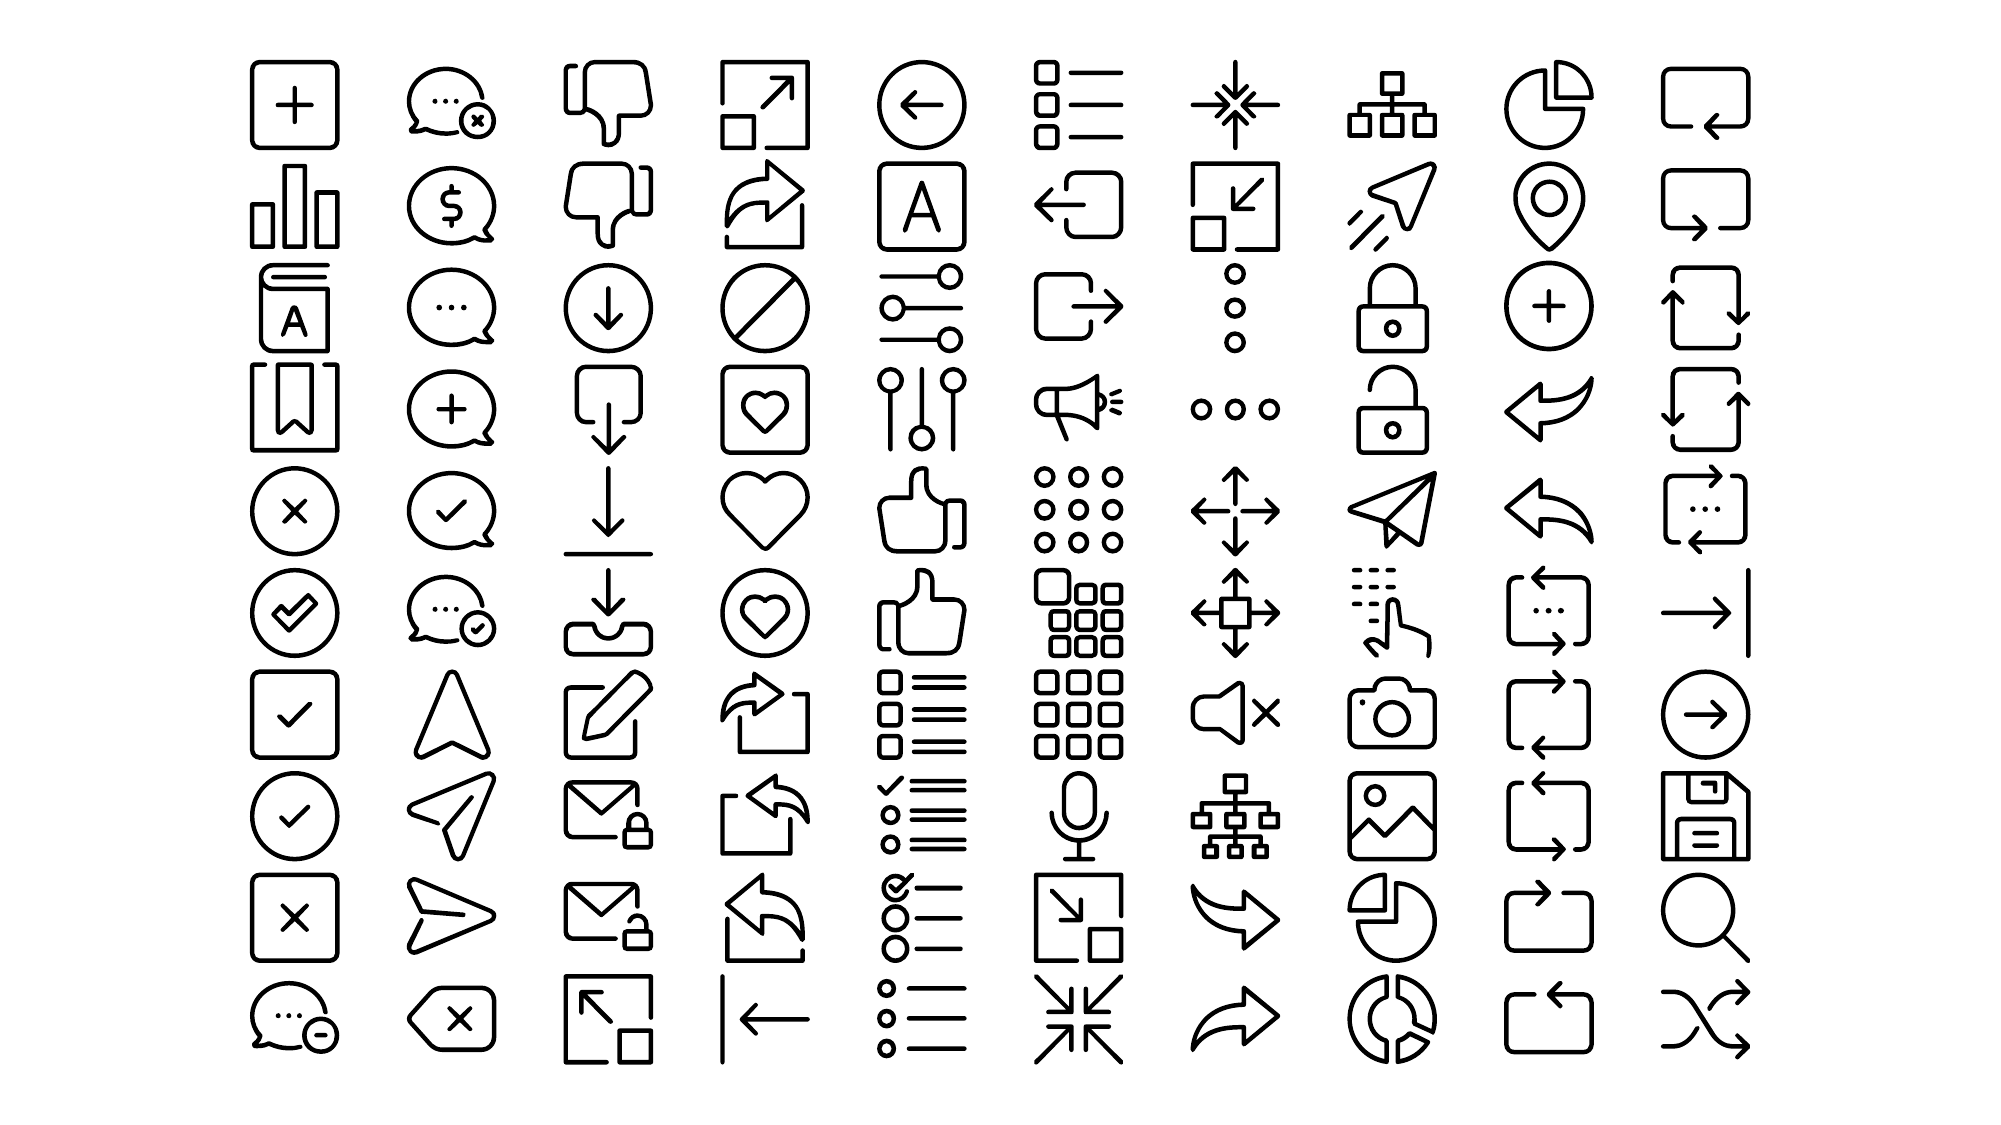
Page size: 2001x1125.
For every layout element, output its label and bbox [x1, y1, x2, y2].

text_box [1347, 872, 1388, 913]
text_box [877, 1038, 897, 1059]
text_box [1097, 669, 1124, 696]
text_box [406, 771, 497, 862]
text_box [877, 701, 903, 728]
text_box [1048, 634, 1072, 659]
text_box [1663, 464, 1723, 545]
text_box [249, 59, 340, 151]
text_box [249, 362, 340, 453]
text_box [879, 262, 964, 291]
text_box [911, 707, 967, 712]
text_box [1061, 771, 1098, 831]
text_box [1660, 669, 1751, 760]
text_box [909, 808, 967, 813]
text_box [911, 675, 967, 680]
text_box [880, 834, 901, 855]
text_box [314, 190, 340, 249]
text_box [1368, 584, 1380, 590]
text_box [877, 978, 897, 999]
text_box [939, 366, 967, 452]
text_box [406, 574, 485, 644]
text_box [909, 837, 967, 843]
text_box [1190, 398, 1213, 421]
text_box [1071, 288, 1124, 324]
text_box [1033, 466, 1056, 489]
text_box [877, 733, 903, 760]
text_box [1349, 214, 1385, 251]
text_box [909, 846, 967, 852]
text_box [1670, 265, 1750, 326]
text_box [581, 669, 654, 742]
text_box [1068, 70, 1124, 76]
text_box [1097, 701, 1124, 728]
text_box [881, 873, 914, 903]
text_box [1363, 597, 1432, 659]
text_box [906, 1046, 967, 1051]
text_box [1034, 187, 1086, 223]
text_box [1034, 974, 1074, 1015]
text_box [1506, 669, 1566, 751]
text_box [1074, 634, 1098, 659]
text_box [1101, 531, 1124, 554]
text_box [406, 985, 497, 1053]
text_box [1513, 161, 1586, 252]
text_box [1224, 398, 1247, 421]
text_box [1100, 609, 1124, 633]
text_box [877, 161, 967, 252]
text_box [1355, 881, 1437, 963]
text_box [911, 749, 967, 755]
text_box [563, 685, 638, 760]
text_box [914, 916, 963, 921]
text_box [249, 771, 340, 862]
text_box [720, 671, 785, 723]
text_box [881, 904, 910, 933]
text_box [249, 466, 340, 557]
text_box [1395, 1031, 1431, 1065]
text_box [720, 59, 810, 151]
text_box [1190, 773, 1281, 860]
text_box [591, 567, 626, 617]
text_box [563, 551, 654, 557]
text_box [1034, 1024, 1074, 1065]
text_box [249, 567, 340, 659]
text_box [1191, 497, 1231, 525]
text_box [1033, 872, 1124, 963]
text_box [574, 364, 643, 425]
text_box [1068, 531, 1090, 554]
text_box [1101, 466, 1124, 489]
text_box [1367, 161, 1437, 232]
text_box [880, 804, 901, 826]
text_box [1110, 399, 1124, 405]
text_box [877, 59, 967, 151]
text_box [1661, 290, 1741, 351]
text_box [908, 366, 936, 452]
text_box [906, 986, 967, 991]
text_box [1531, 771, 1591, 852]
text_box [1504, 477, 1594, 545]
text_box [1221, 466, 1250, 507]
text_box [249, 872, 340, 963]
text_box [877, 669, 903, 696]
text_box [1221, 109, 1250, 151]
text_box [1368, 567, 1380, 573]
text_box [258, 262, 330, 354]
text_box [877, 366, 904, 452]
text_box [1033, 59, 1060, 86]
text_box [1224, 262, 1247, 285]
text_box [1190, 91, 1231, 119]
text_box [724, 872, 805, 943]
text_box [1660, 872, 1750, 963]
text_box [1033, 272, 1094, 341]
text_box [725, 916, 805, 963]
text_box [1224, 297, 1247, 319]
text_box [720, 793, 793, 856]
text_box [1065, 733, 1092, 760]
text_box [1347, 974, 1389, 1065]
text_box [1504, 68, 1586, 151]
text_box [1347, 71, 1437, 138]
text_box [1190, 680, 1245, 746]
text_box [1351, 601, 1363, 607]
text_box [1033, 373, 1108, 442]
text_box [563, 621, 654, 657]
text_box [1373, 235, 1389, 252]
text_box [1356, 364, 1430, 455]
text_box [906, 1016, 967, 1021]
text_box [909, 817, 967, 822]
text_box [911, 717, 967, 722]
text_box [1064, 170, 1124, 240]
text_box [1033, 567, 1072, 606]
text_box [1190, 883, 1281, 951]
text_box [1660, 771, 1751, 862]
text_box [1506, 780, 1566, 862]
text_box [720, 470, 810, 551]
text_box [591, 402, 627, 455]
text_box [879, 294, 964, 322]
text_box [1251, 698, 1281, 727]
text_box [1191, 567, 1281, 659]
text_box [406, 369, 497, 449]
text_box [1100, 582, 1124, 606]
text_box [1033, 701, 1060, 728]
text_box [249, 980, 328, 1051]
text_box [877, 775, 905, 796]
text_box [1221, 516, 1250, 557]
text_box [1504, 981, 1594, 1055]
text_box [591, 466, 625, 538]
text_box [1385, 567, 1397, 573]
text_box [1660, 989, 1750, 1060]
text_box [1033, 733, 1060, 760]
text_box [911, 739, 967, 744]
text_box [1661, 366, 1741, 427]
text_box [1531, 565, 1591, 647]
text_box [1097, 733, 1124, 760]
text_box [1109, 407, 1122, 416]
text_box [914, 885, 963, 891]
text_box [1068, 466, 1090, 489]
text_box [622, 811, 654, 850]
text_box [909, 778, 967, 784]
text_box [877, 1008, 897, 1029]
text_box [563, 780, 640, 840]
text_box [406, 66, 485, 136]
text_box [1240, 497, 1280, 525]
text_box [745, 773, 810, 825]
text_box [1531, 679, 1591, 760]
text_box [1033, 669, 1060, 696]
text_box [406, 470, 497, 551]
text_box [1385, 584, 1397, 590]
text_box [1707, 979, 1751, 1011]
text_box [1068, 498, 1090, 521]
text_box [720, 364, 810, 455]
text_box [1347, 676, 1437, 750]
text_box [563, 161, 654, 249]
text_box [1347, 771, 1437, 862]
text_box [1670, 391, 1751, 453]
text_box [459, 610, 497, 648]
text_box [622, 913, 654, 952]
text_box [1065, 701, 1092, 728]
text_box [909, 787, 967, 793]
text_box [911, 685, 967, 690]
text_box [739, 1002, 810, 1036]
text_box [737, 691, 810, 755]
text_box [563, 881, 640, 941]
text_box [1065, 669, 1092, 696]
text_box [1033, 498, 1056, 521]
text_box [1083, 974, 1123, 1015]
text_box [720, 567, 810, 659]
text_box [413, 669, 491, 760]
text_box [1074, 609, 1098, 633]
text_box [1221, 59, 1250, 100]
text_box [1660, 66, 1751, 140]
text_box [1351, 567, 1363, 573]
text_box [1356, 262, 1430, 354]
text_box [406, 267, 497, 348]
text_box [1746, 567, 1751, 659]
text_box [249, 669, 340, 760]
text_box [1504, 376, 1594, 443]
text_box [1033, 124, 1060, 151]
text_box [1688, 473, 1748, 555]
text_box [724, 203, 805, 250]
text_box [1660, 168, 1751, 242]
text_box [1068, 102, 1124, 108]
text_box [1351, 584, 1363, 590]
text_box [881, 934, 910, 963]
text_box [720, 262, 810, 354]
text_box [1258, 398, 1281, 421]
text_box [879, 326, 964, 354]
text_box [1049, 810, 1109, 862]
text_box [1395, 974, 1437, 1035]
text_box [720, 974, 725, 1065]
text_box [1347, 470, 1437, 549]
text_box [877, 567, 967, 656]
text_box [1100, 634, 1124, 659]
text_box [563, 262, 654, 354]
text_box [1033, 92, 1060, 118]
text_box [563, 974, 654, 1065]
text_box [249, 202, 276, 249]
text_box [1190, 985, 1281, 1053]
text_box [877, 466, 967, 554]
text_box [1347, 209, 1364, 226]
text_box [1553, 59, 1594, 100]
text_box [406, 165, 497, 246]
text_box [914, 946, 963, 952]
text_box [1190, 161, 1281, 252]
text_box [406, 877, 497, 955]
text_box [1068, 134, 1124, 140]
text_box [1224, 331, 1247, 354]
text_box [458, 102, 497, 140]
text_box [1506, 575, 1566, 656]
text_box [282, 163, 308, 249]
text_box [1074, 582, 1098, 606]
text_box [1504, 879, 1594, 953]
text_box [1033, 531, 1056, 554]
text_box [1083, 1024, 1123, 1065]
text_box [724, 159, 805, 229]
text_box [1504, 260, 1594, 352]
text_box [1101, 498, 1124, 521]
text_box [1240, 91, 1281, 119]
text_box [302, 1016, 340, 1054]
text_box [1660, 596, 1732, 630]
text_box [563, 59, 654, 148]
text_box [1109, 388, 1122, 397]
text_box [1048, 609, 1072, 633]
